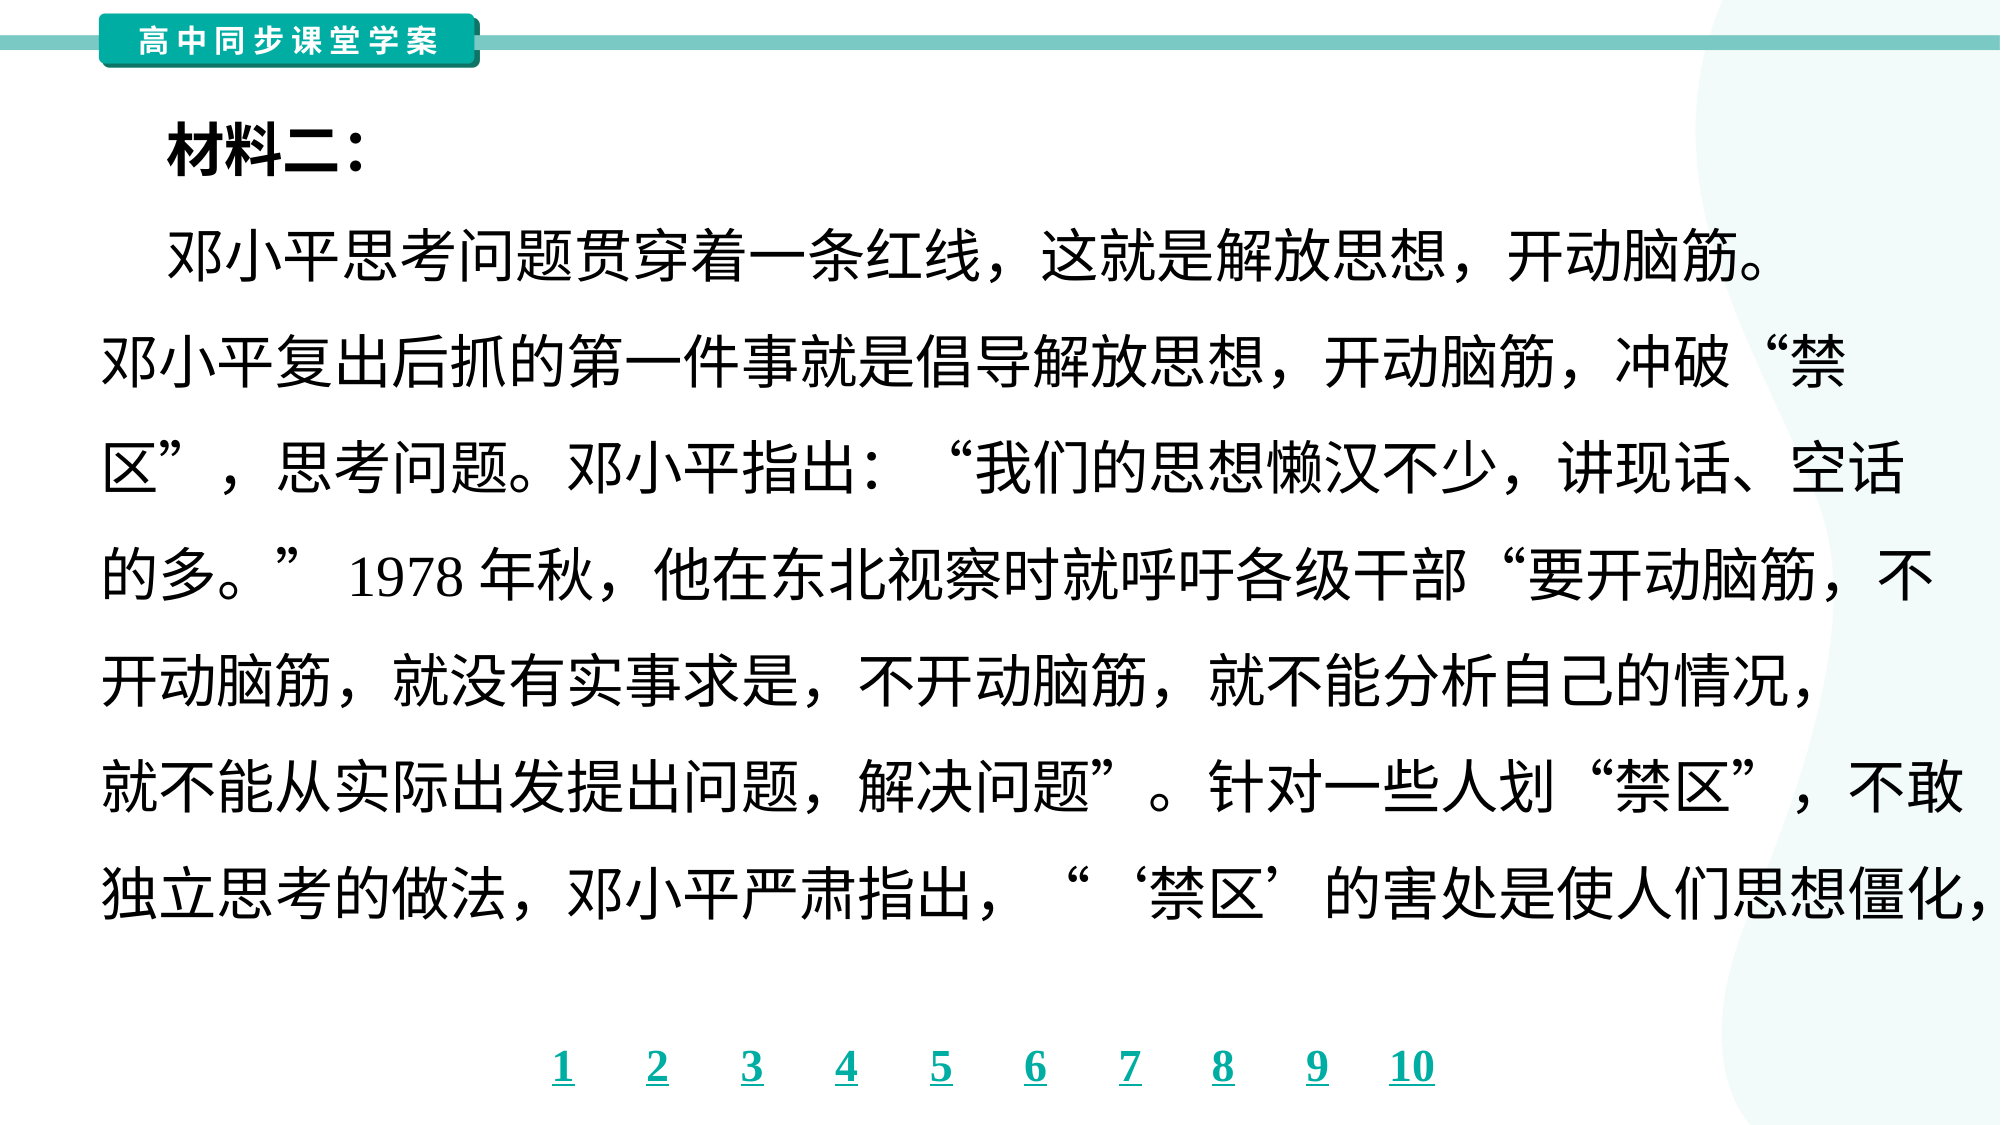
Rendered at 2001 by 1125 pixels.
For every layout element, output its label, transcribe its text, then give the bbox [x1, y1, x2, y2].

text_box 材料二： 邓小平思考问题贯穿着一条红线，这就是解放思想，开动脑筋。 邓小平复出后抓的第一件事就是倡导解放思想，开动脑筋，冲破“禁 区”，思考问题。邓小平指出：“我们的思想懒汉不少，讲现话、空话 的多。”1978年秋，他在东北视察时就呼吁各级干部“要开动脑筋，不 开动脑筋，就没有实事求是，不开动脑筋，就不能分析自己的情况， 就不能从实际出发提出问题，解决问题”。针对一些人划“禁区”，不敢 独立思考的做法，邓小平严肃指出，“‘禁区’的害处是使人们思想僵化， [100, 76, 1899, 927]
picture [0, 0, 2000, 1125]
